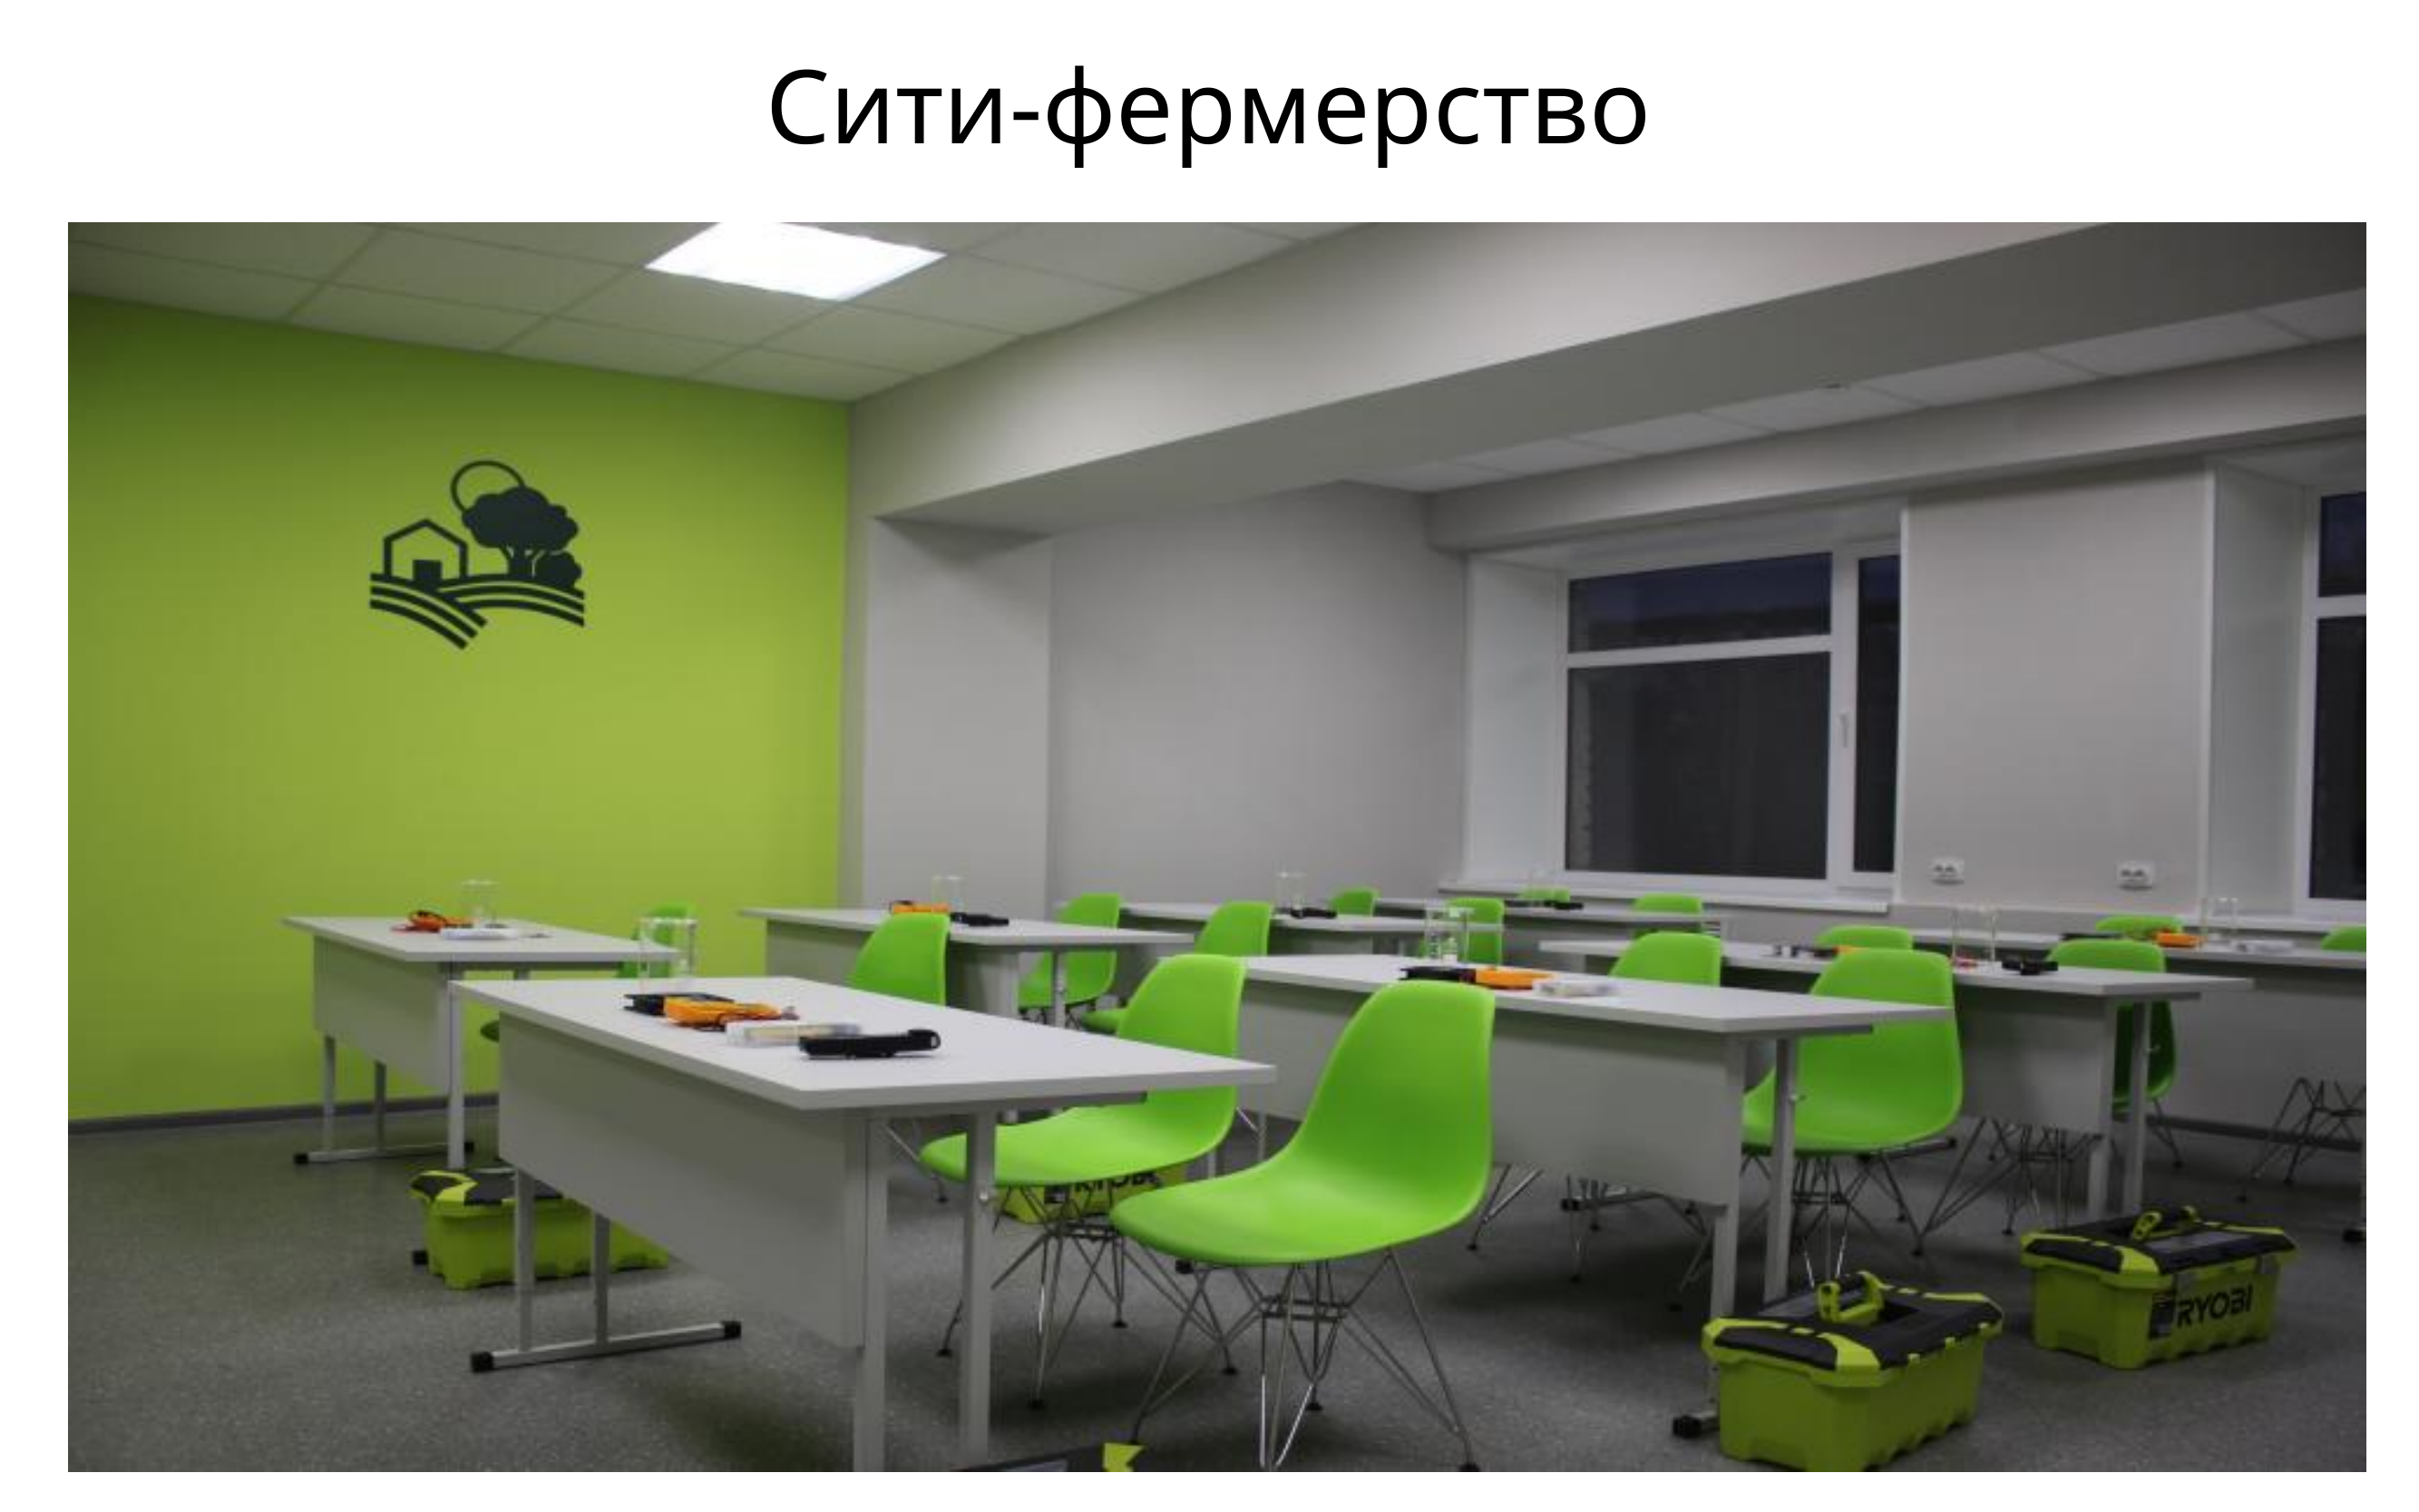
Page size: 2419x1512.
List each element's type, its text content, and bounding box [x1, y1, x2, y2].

title Сити-фермерство [65, 40, 2351, 222]
picture [67, 222, 2366, 1472]
